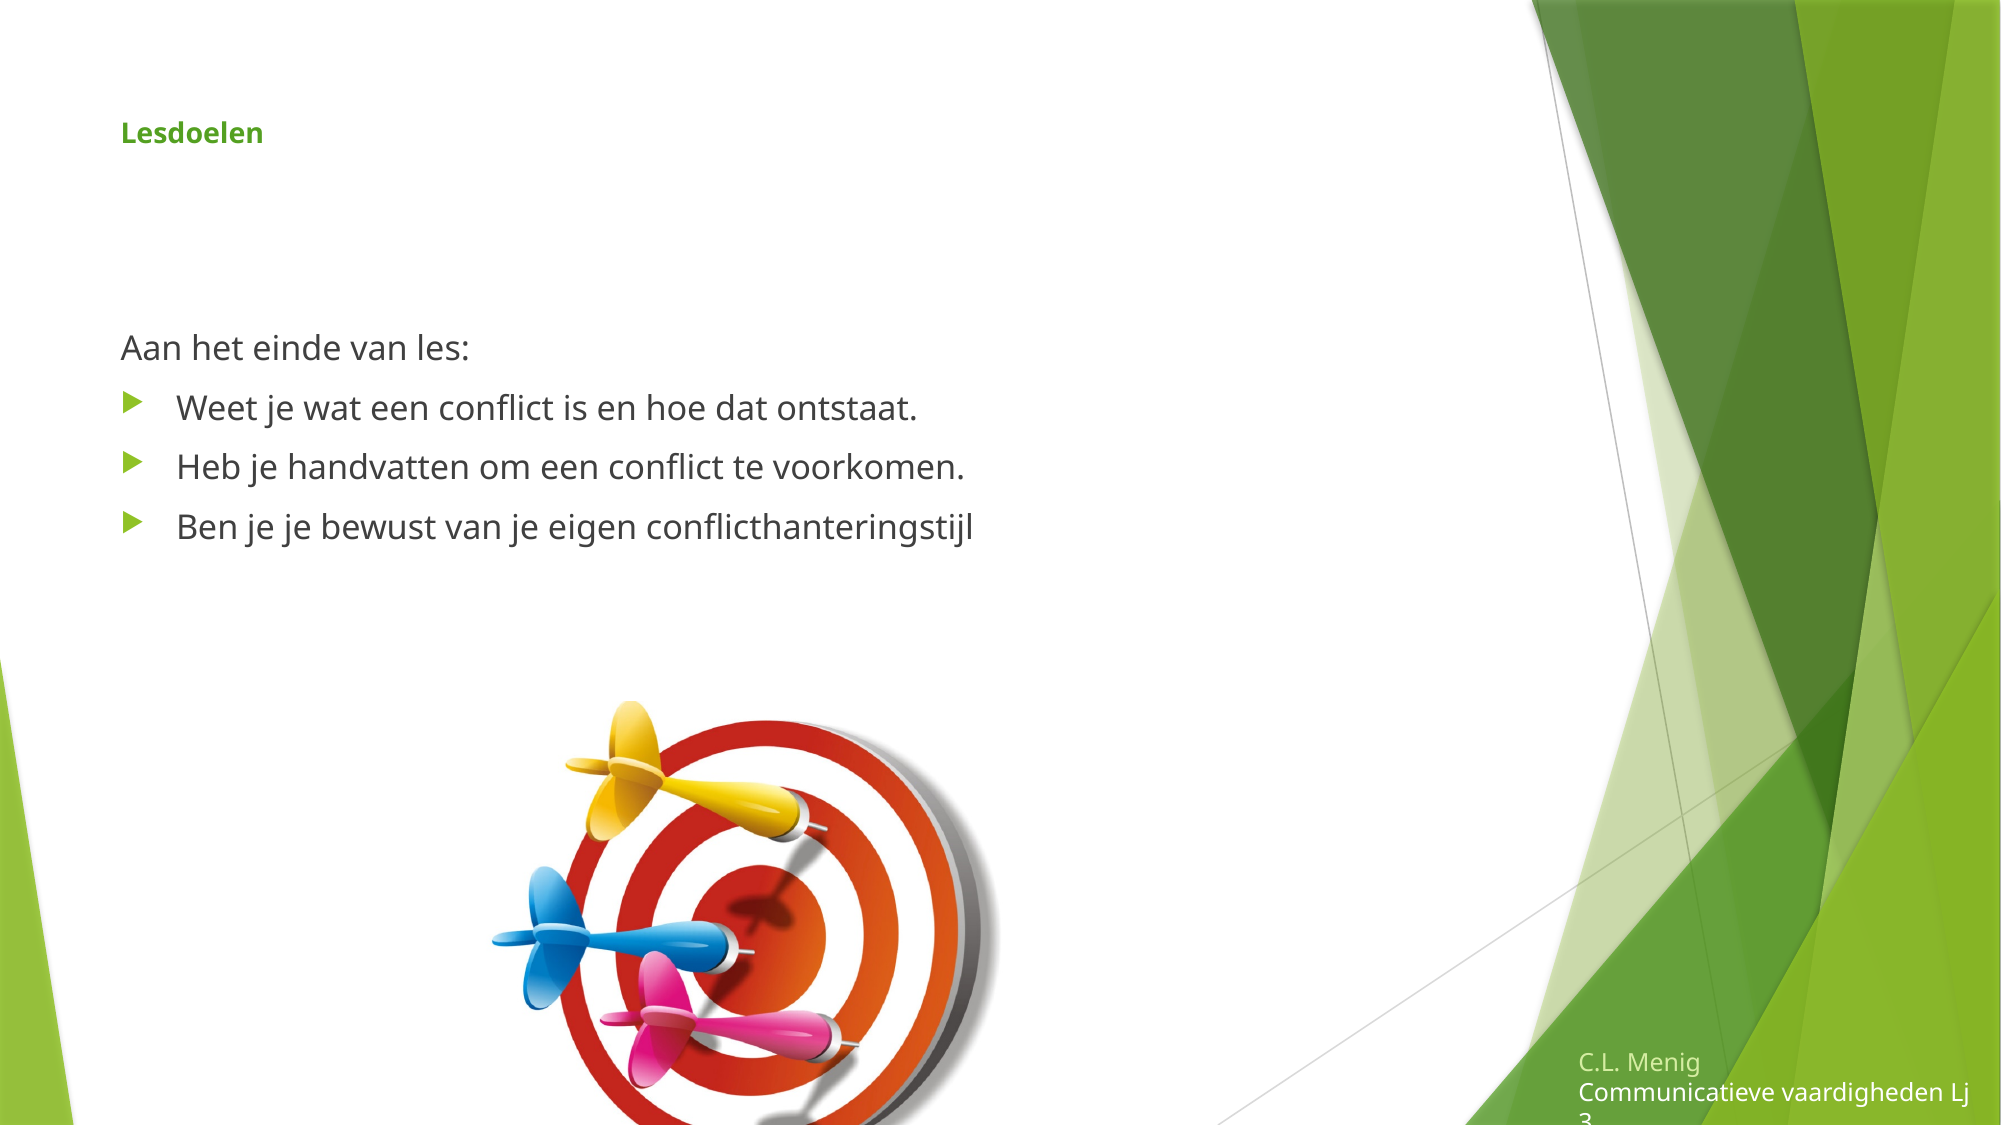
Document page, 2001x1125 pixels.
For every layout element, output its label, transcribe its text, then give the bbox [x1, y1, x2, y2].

title Lesdoelen [105, 108, 1516, 258]
text_box C.L. Menig Communicatieve vaardigheden Lj 3 [1563, 1038, 2000, 1125]
list Aan het einde van les: Weet je wat een conflict is en hoe dat ontstaat. Heb je handvatten om een conflict te voorkomen. Ben je je bewust van je eigen conflicthanteringstijl [105, 258, 1516, 896]
picture [450, 701, 1044, 1125]
